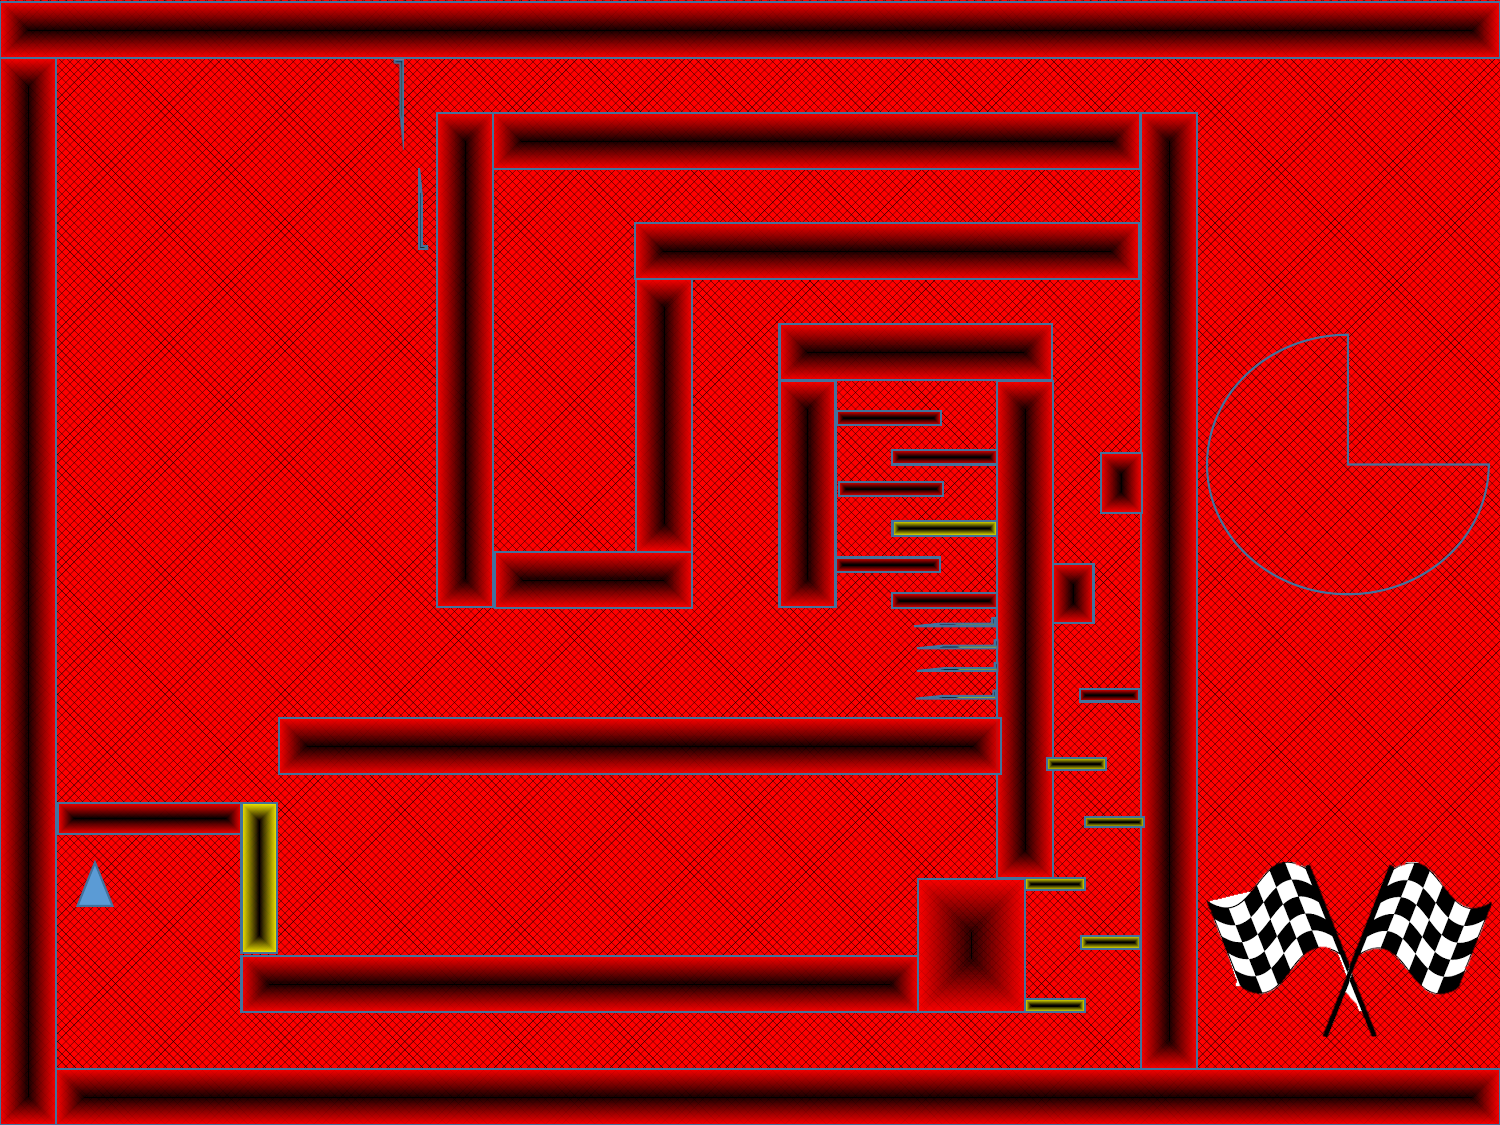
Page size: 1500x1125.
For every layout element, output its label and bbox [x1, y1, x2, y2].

text_box [492, 112, 1142, 170]
text_box [917, 878, 1026, 1013]
text_box [1084, 816, 1145, 828]
picture [1206, 862, 1492, 1037]
text_box [891, 520, 998, 537]
text_box [635, 278, 693, 551]
text_box [916, 661, 999, 672]
picture [352, 60, 444, 150]
text_box [278, 717, 1002, 775]
text_box [778, 323, 1053, 381]
text_box [891, 449, 998, 466]
text_box [75, 859, 115, 907]
text_box [55, 1068, 1500, 1125]
text_box [1079, 688, 1140, 703]
text_box [240, 802, 278, 954]
text_box [1052, 563, 1095, 624]
text_box [1024, 877, 1086, 891]
text_box [0, 59, 57, 1125]
text_box [778, 380, 837, 608]
text_box [436, 112, 494, 608]
text_box [838, 481, 944, 497]
text_box [1140, 112, 1198, 1070]
text_box [1205, 333, 1490, 596]
text_box [891, 592, 998, 609]
text_box [1100, 452, 1143, 514]
text_box [494, 551, 693, 609]
text_box [996, 380, 1054, 879]
text_box [418, 168, 429, 250]
text_box [914, 616, 996, 628]
text_box [0, 1, 1500, 59]
text_box [915, 689, 998, 700]
text_box [835, 556, 941, 573]
text_box [835, 410, 942, 426]
text_box [1046, 757, 1107, 771]
text_box [916, 638, 999, 650]
text_box [57, 802, 240, 835]
text_box [634, 222, 1140, 280]
text_box [1080, 935, 1142, 950]
text_box [1024, 998, 1086, 1013]
text_box [240, 955, 917, 1013]
